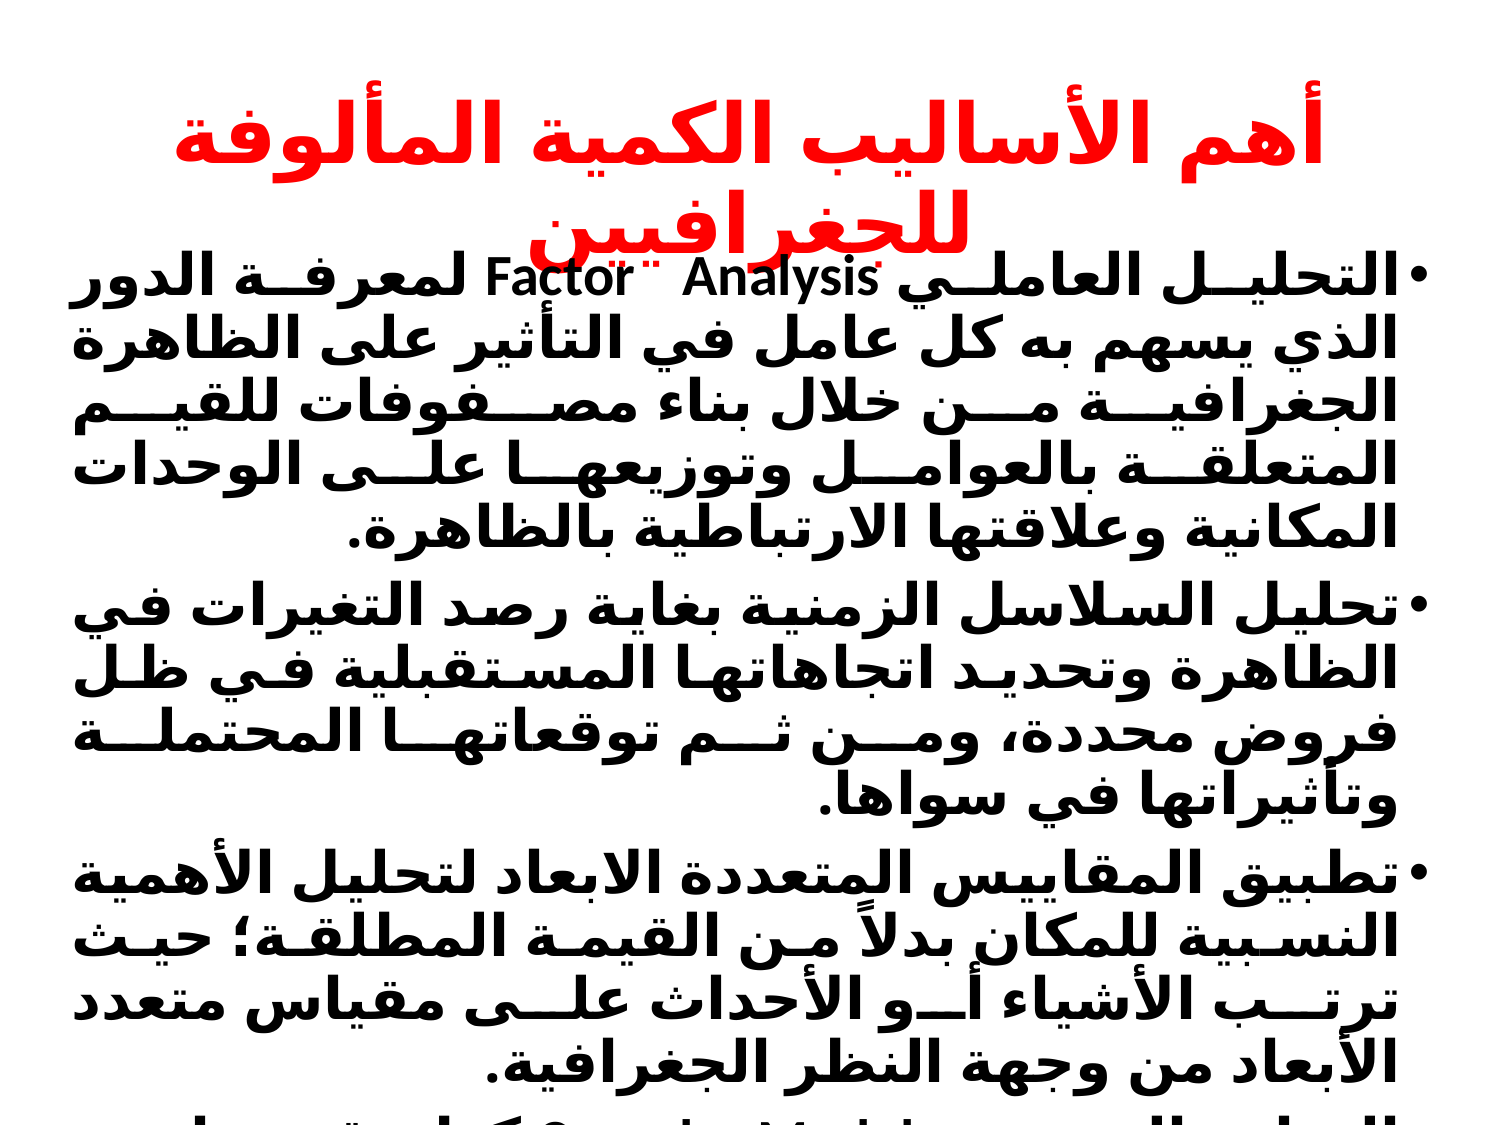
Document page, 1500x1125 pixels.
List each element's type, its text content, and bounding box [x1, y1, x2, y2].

title أهم الأساليب الكمية المألوفة للجغرافيين [94, 50, 1407, 237]
list التحليل العاملي Factor Analysis لمعرفة الدور الذي يسهم به كل عامل في التأثير على الظاهرة الجغرافية من خلال بناء مصفوفات للقيم المتعلقة بالعوامل وتوزيعها على الوحدات المكانية وعلاقتها الارتباطية بالظاهرة. تحليل السلاسل الزمنية بغاية رصد التغيرات في الظاهرة وتحديد اتجاهاتها المستقبلية في ظل فروض محددة، ومن ثم توقعاتها المحتملة وتأثيراتها في سواها. تطبيق المقاييس المتعددة الابعاد لتحليل الأهمية النسبية للمكان بدلاً من القيمة المطلقة؛ حيث ترتب الأشياء أو الأحداث على مقياس متعدد الأبعاد من وجهة النظر الجغرافية. النماذج السببية Casuals Models كطريقة خاصة في تحليل المسار Path Analysis لإيجاد العلاقات بين كل المتغيرات وليس بين المتغيرات التابعة والمستقلة فقط.. [56, 237, 1445, 963]
